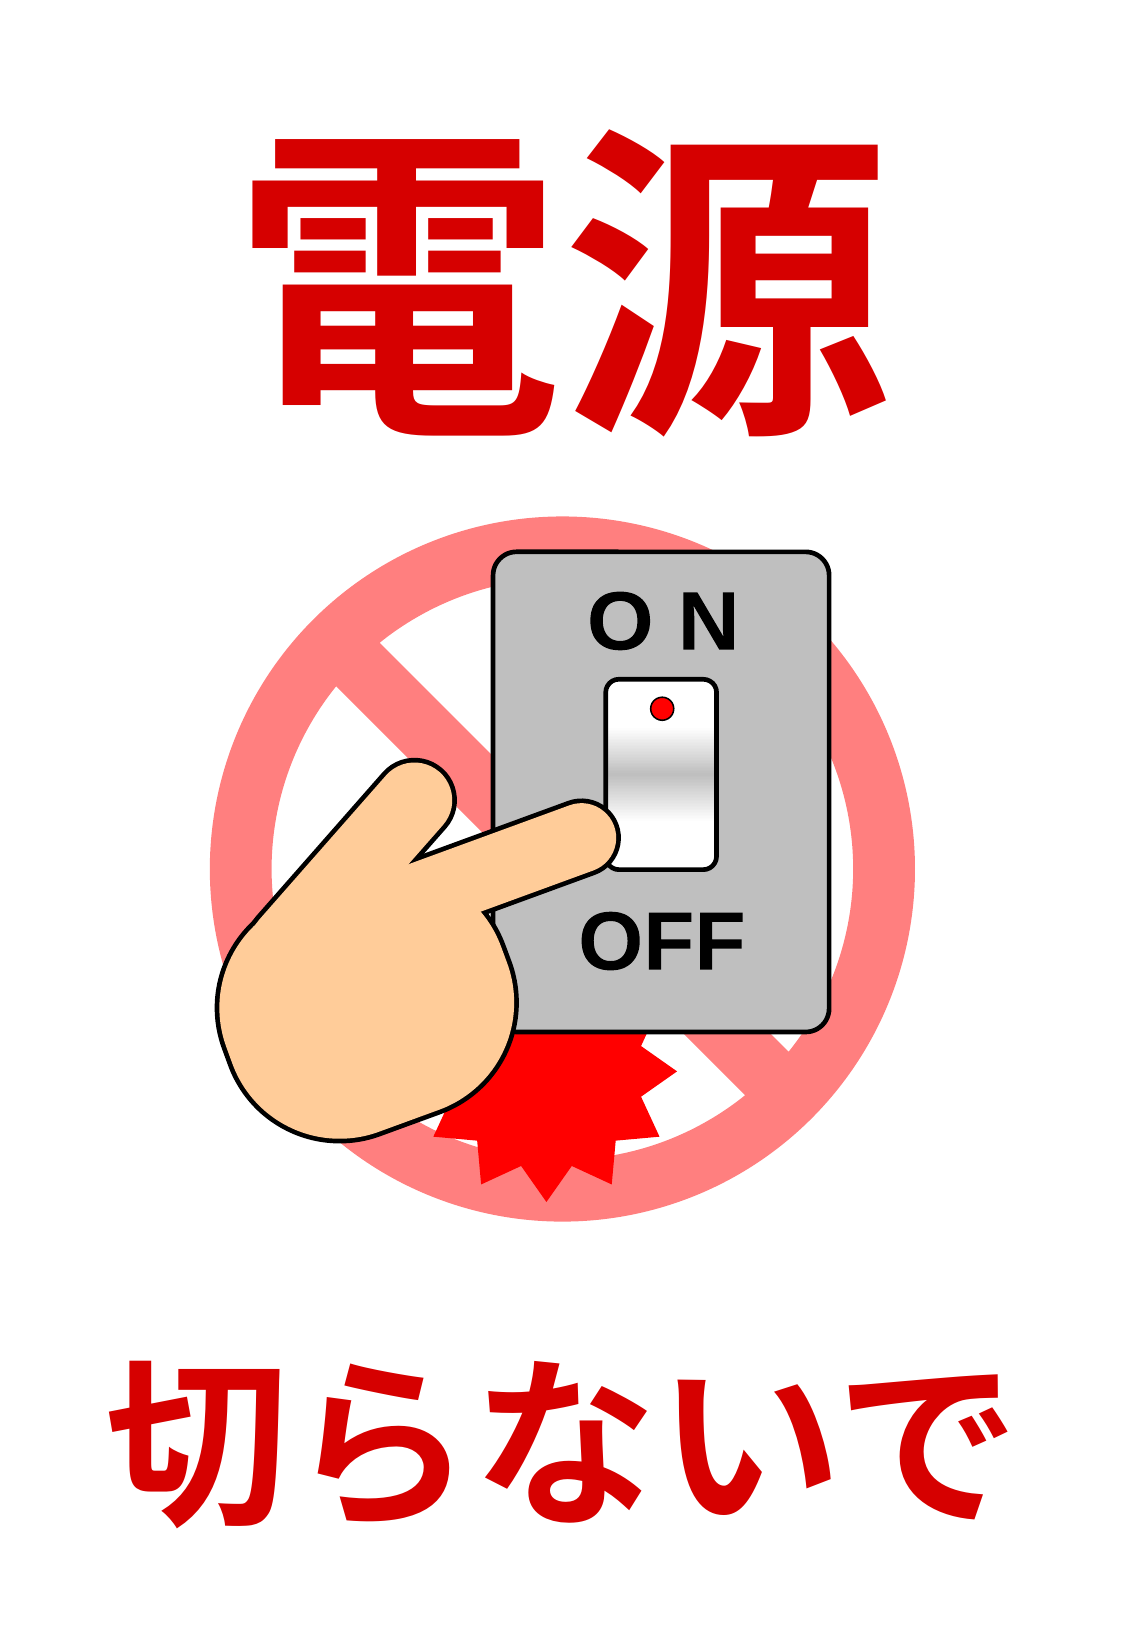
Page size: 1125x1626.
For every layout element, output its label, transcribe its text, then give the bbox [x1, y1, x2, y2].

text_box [208, 516, 916, 1222]
text_box 切らないで [1, 1320, 1125, 1556]
text_box 電源 [1, 71, 1125, 481]
